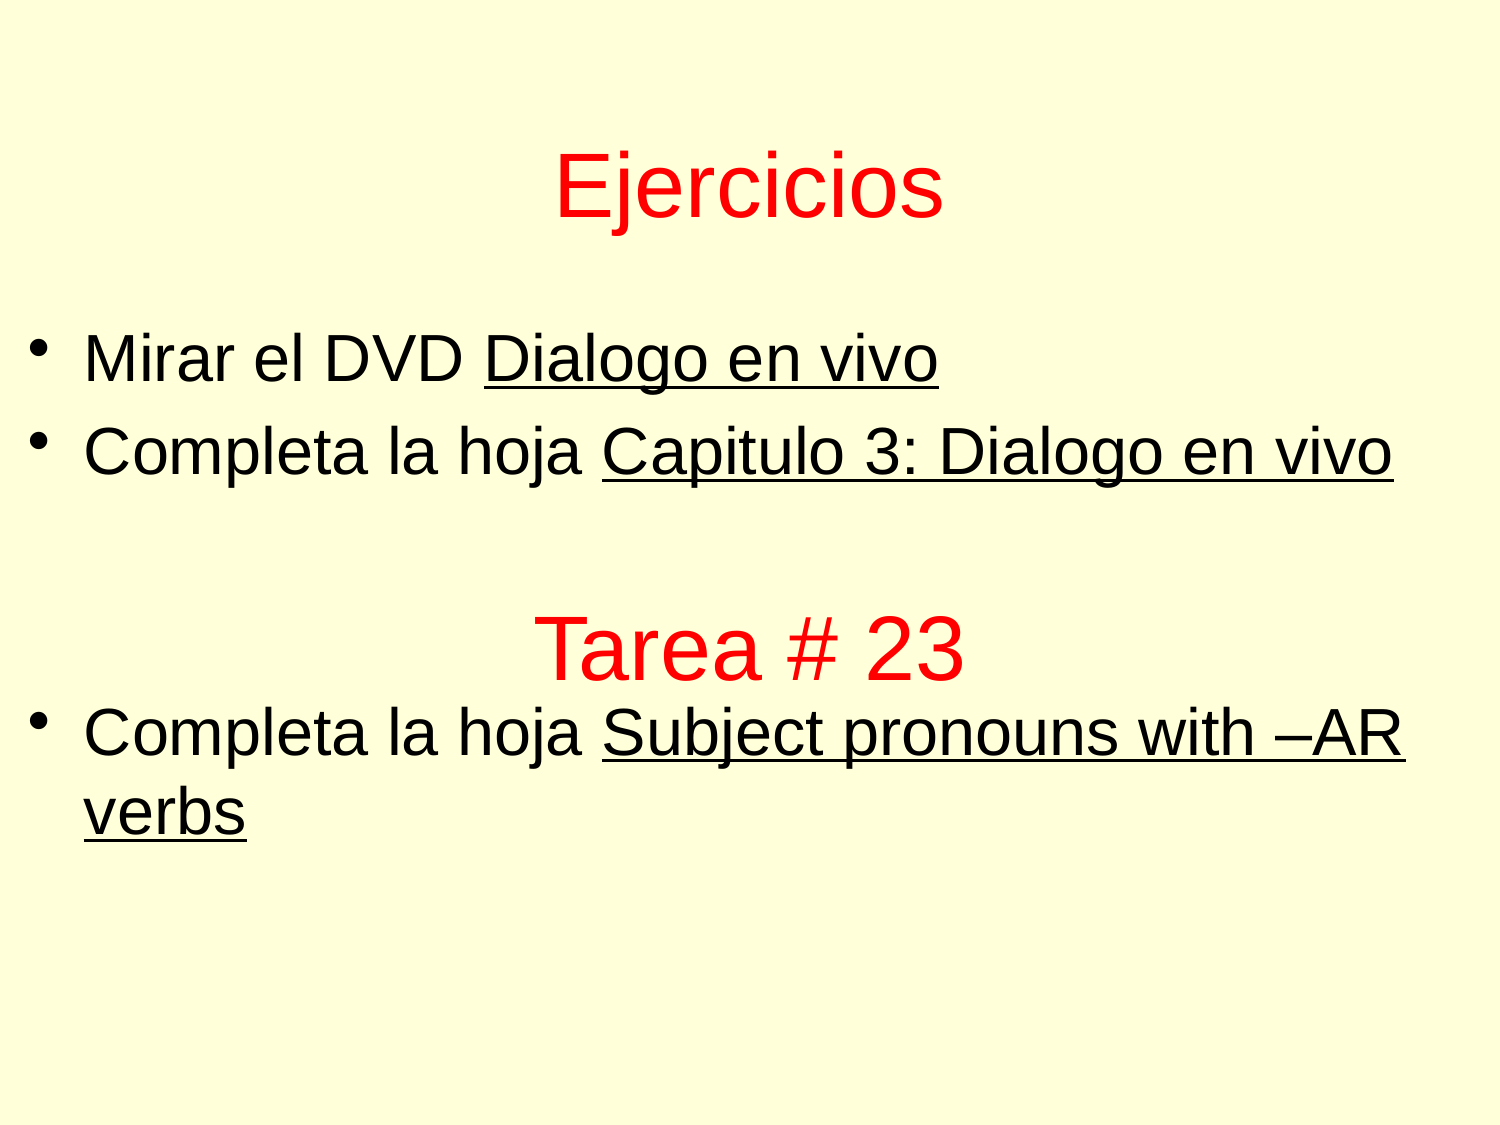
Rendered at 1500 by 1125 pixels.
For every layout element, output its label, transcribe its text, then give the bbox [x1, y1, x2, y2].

title Ejercicios [75, 87, 1425, 275]
list Mirar el DVD Dialogo en vivo Completa la hoja Capitulo 3: Dialogo en vivo Completa la hoja Subject pronouns with –AR verbs [12, 307, 1475, 1050]
text_box Tarea # 23 [74, 549, 1425, 738]
